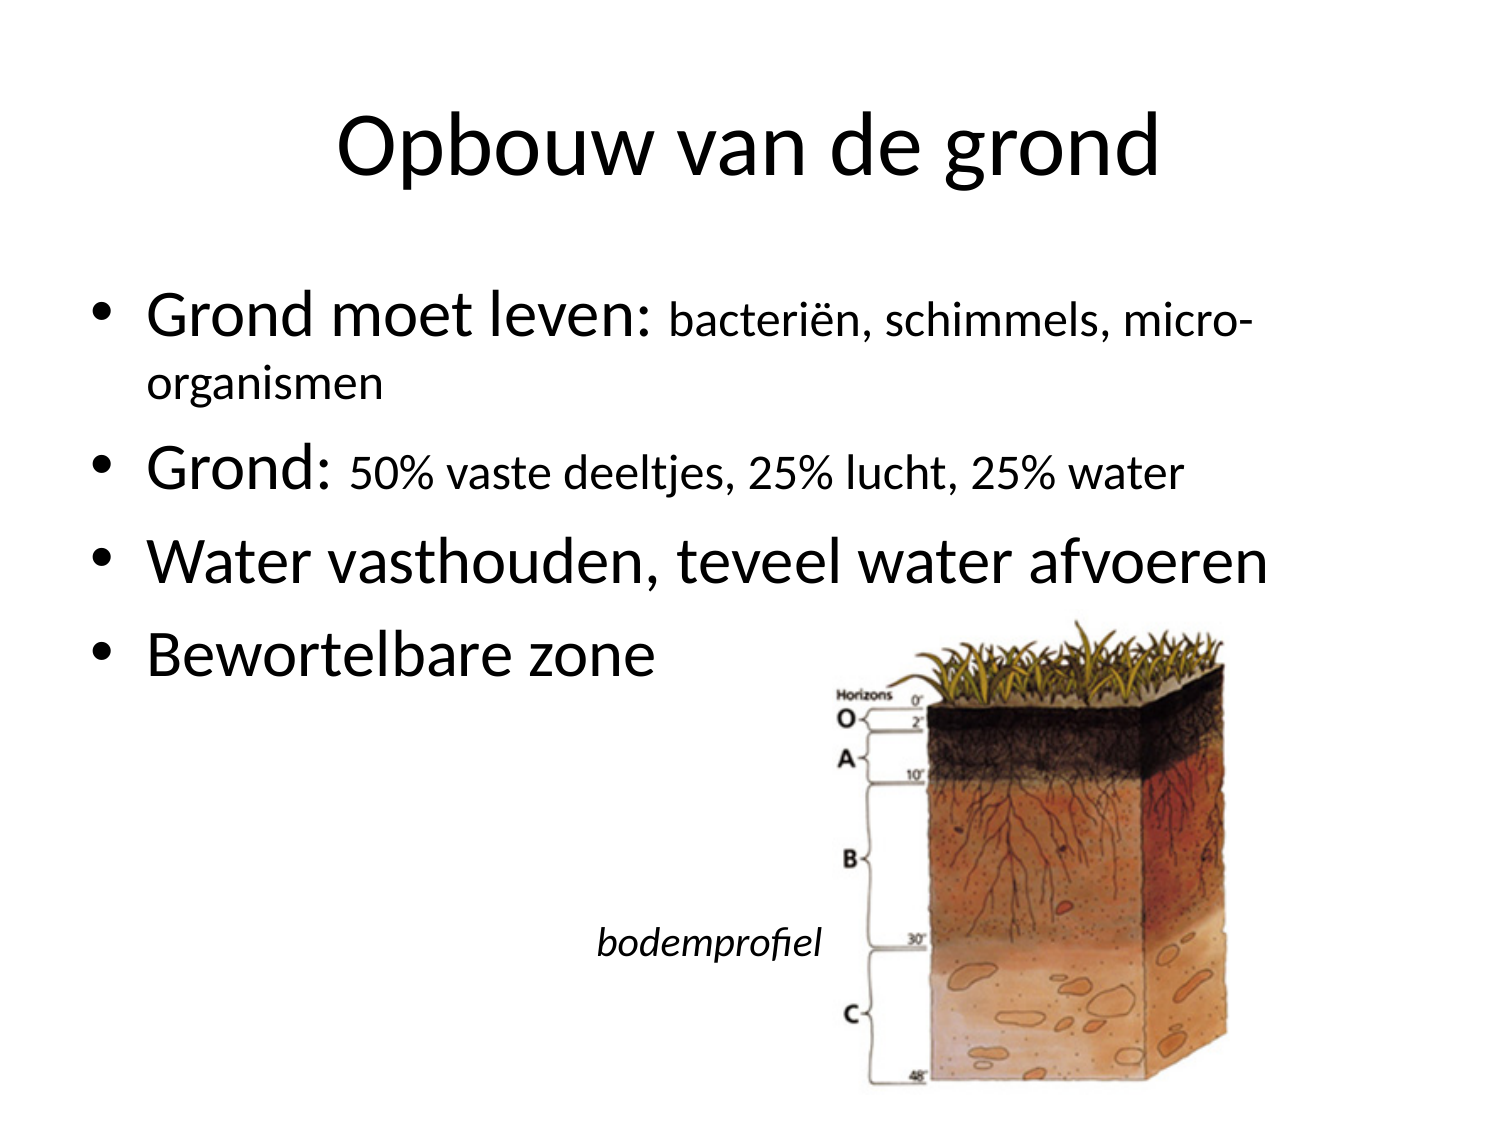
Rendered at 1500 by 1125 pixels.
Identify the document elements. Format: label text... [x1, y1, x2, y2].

title Opbouw van de grond [75, 45, 1425, 233]
list Grond moet leven: bacteriën, schimmels, micro-organismen Grond: 50% vaste deeltjes, 25% lucht, 25% water Water vasthouden, teveel water afvoeren Bewortelbare zone bodemprofiel [75, 262, 1425, 1005]
picture [832, 609, 1230, 1095]
